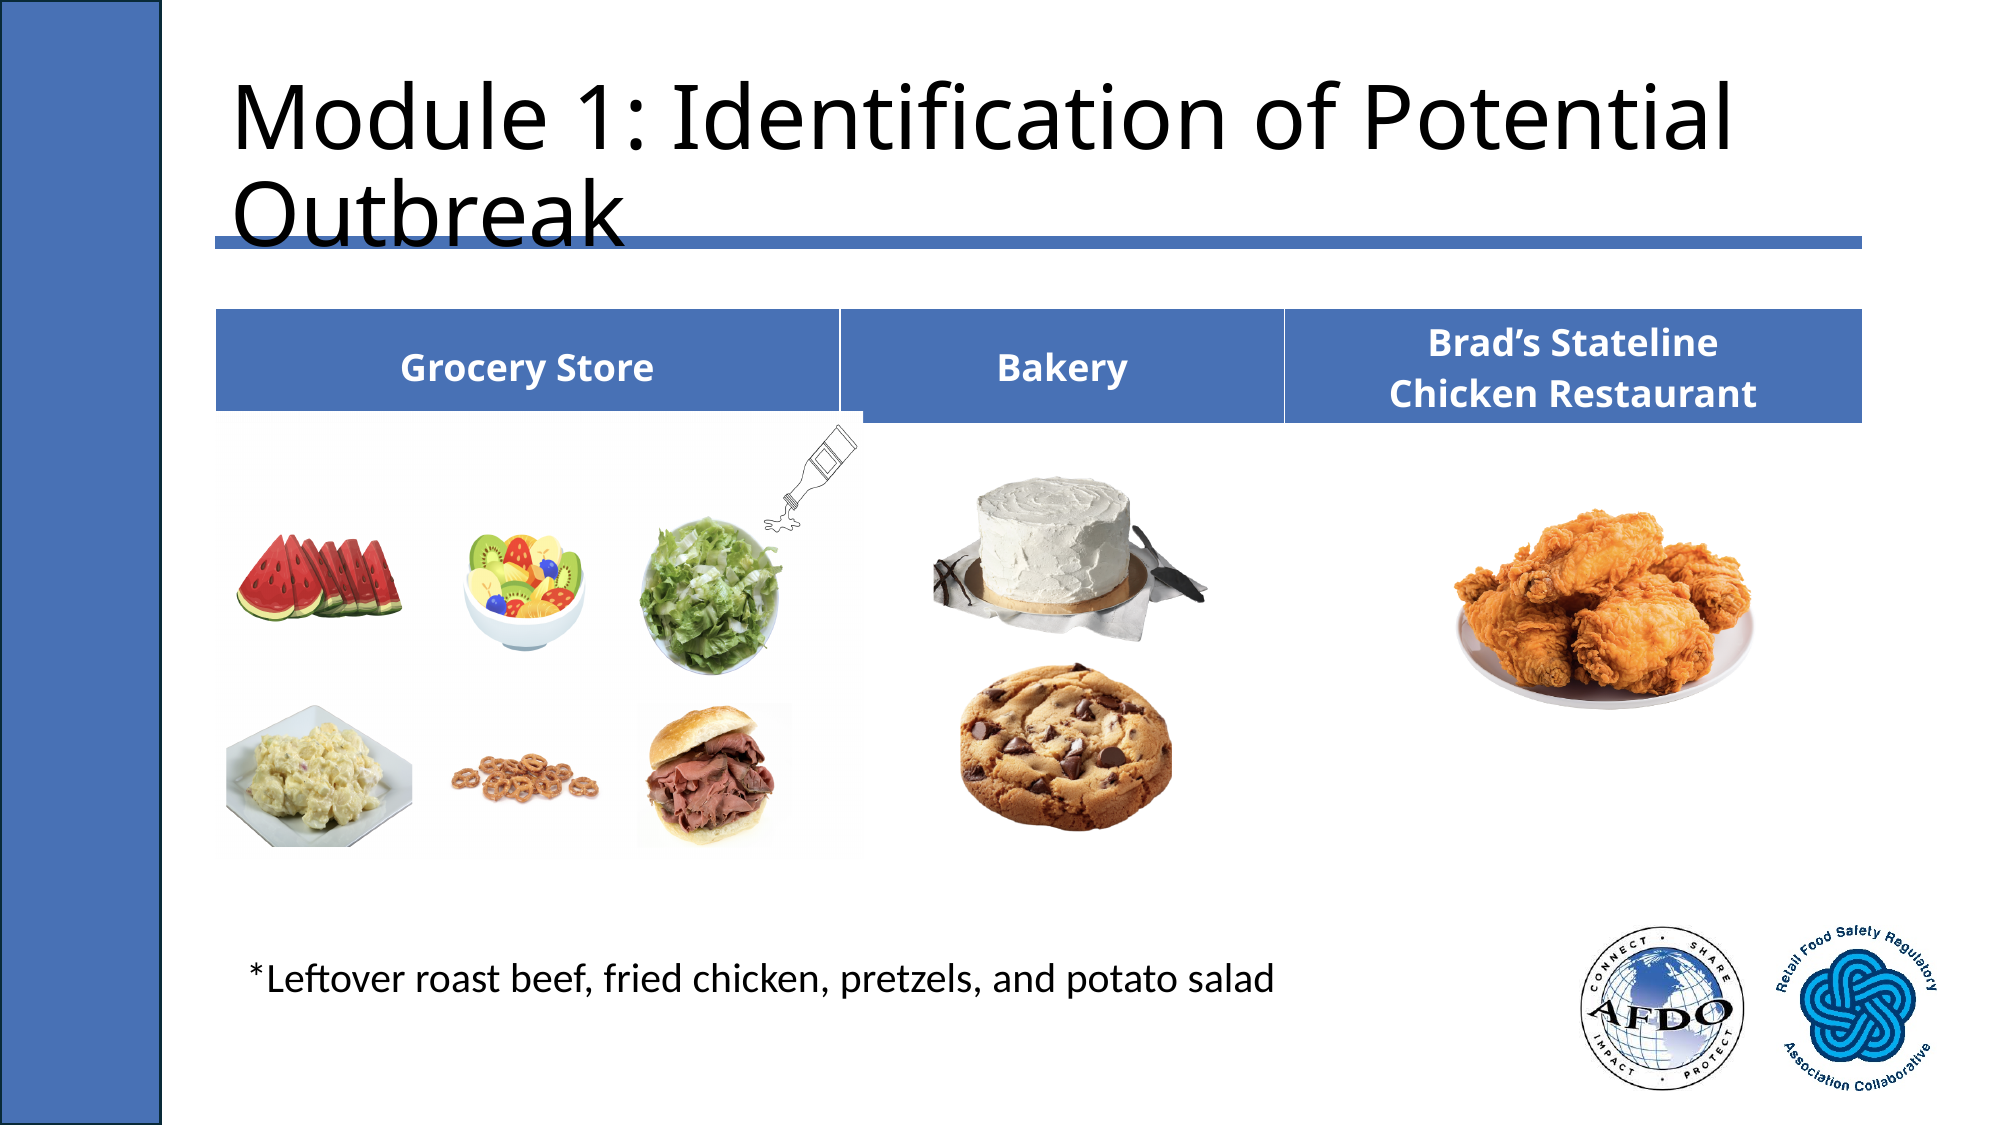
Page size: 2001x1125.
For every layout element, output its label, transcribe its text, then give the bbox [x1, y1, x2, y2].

picture [1579, 925, 1745, 1091]
picture [1434, 492, 1772, 723]
title Module 1: Identification of Potential Outbreak [215, 111, 1925, 226]
table_header Brad’s Stateline Chicken Restaurant [1285, 309, 1862, 423]
text_box *Leftover roast beef, fried chicken, pretzels, and potato salad [231, 943, 1349, 1015]
table_header Grocery Store [216, 309, 839, 411]
picture [214, 411, 864, 859]
picture [926, 463, 1213, 843]
table_header Bakery [841, 309, 1284, 423]
picture [1776, 925, 1937, 1091]
